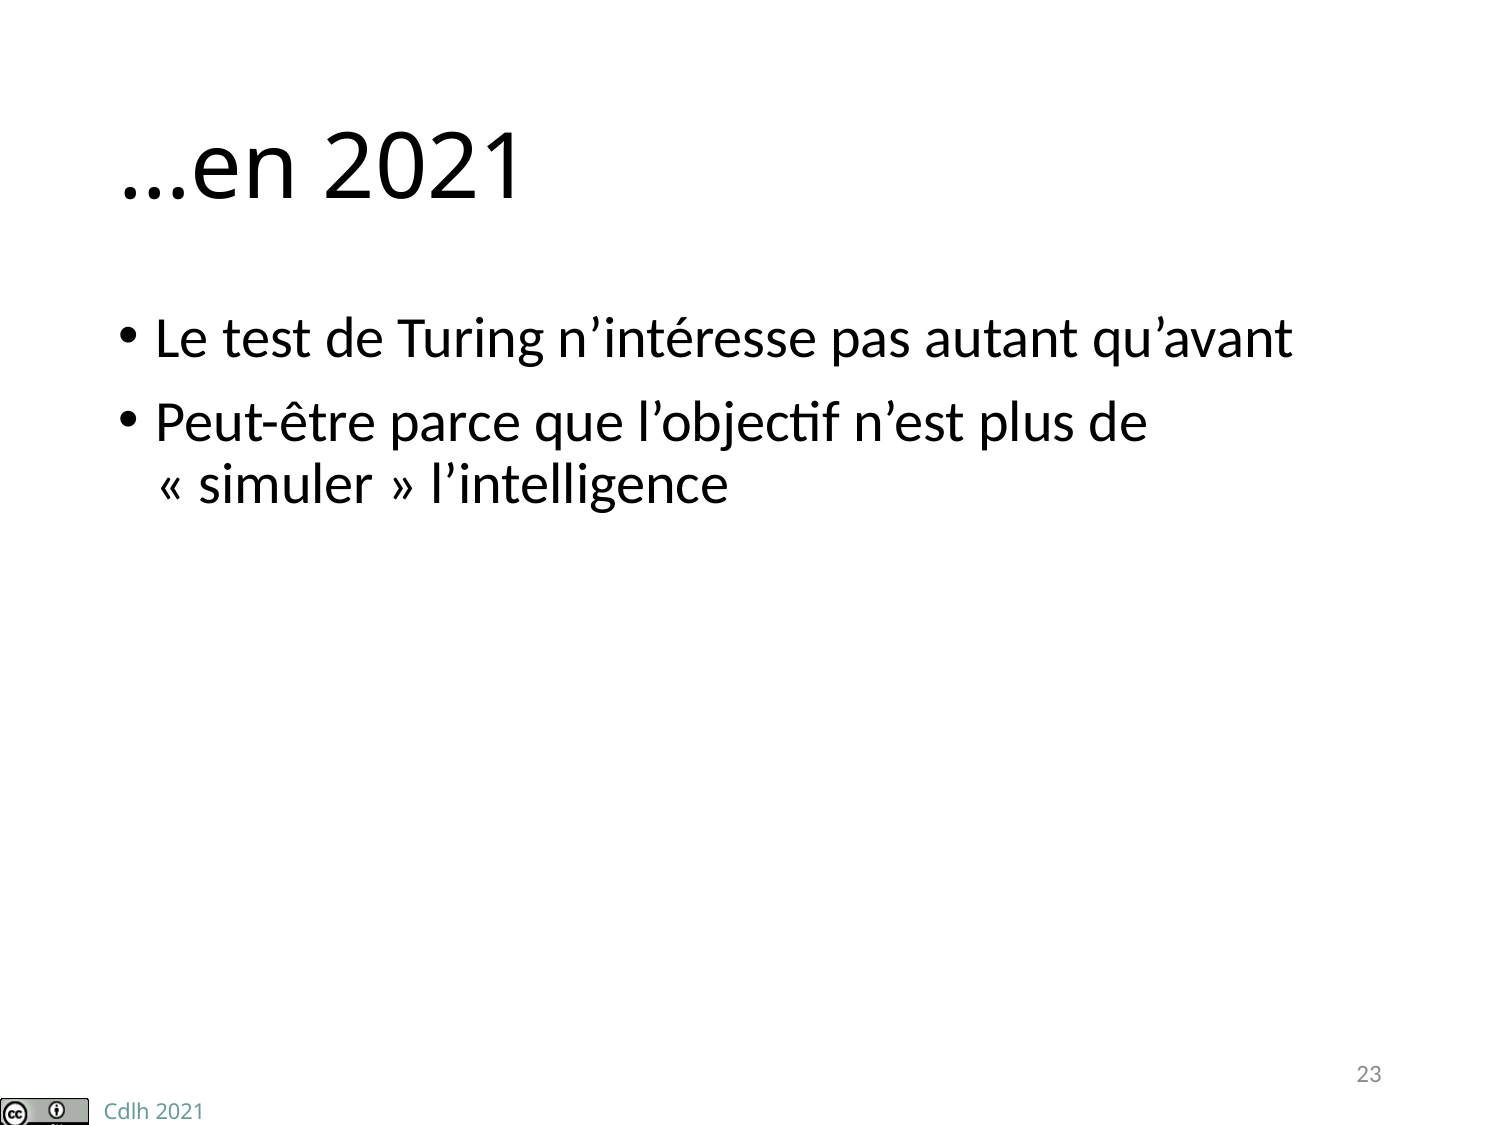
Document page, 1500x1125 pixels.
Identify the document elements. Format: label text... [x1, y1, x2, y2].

picture [0, 1098, 89, 1125]
slide_number 23 [1059, 1042, 1397, 1103]
title …en 2021 [103, 59, 1397, 278]
list Le test de Turing n’intéresse pas autant qu’avant Peut-être parce que l’objectif n’est plus de « simuler » l’intelligence [103, 299, 1397, 1014]
